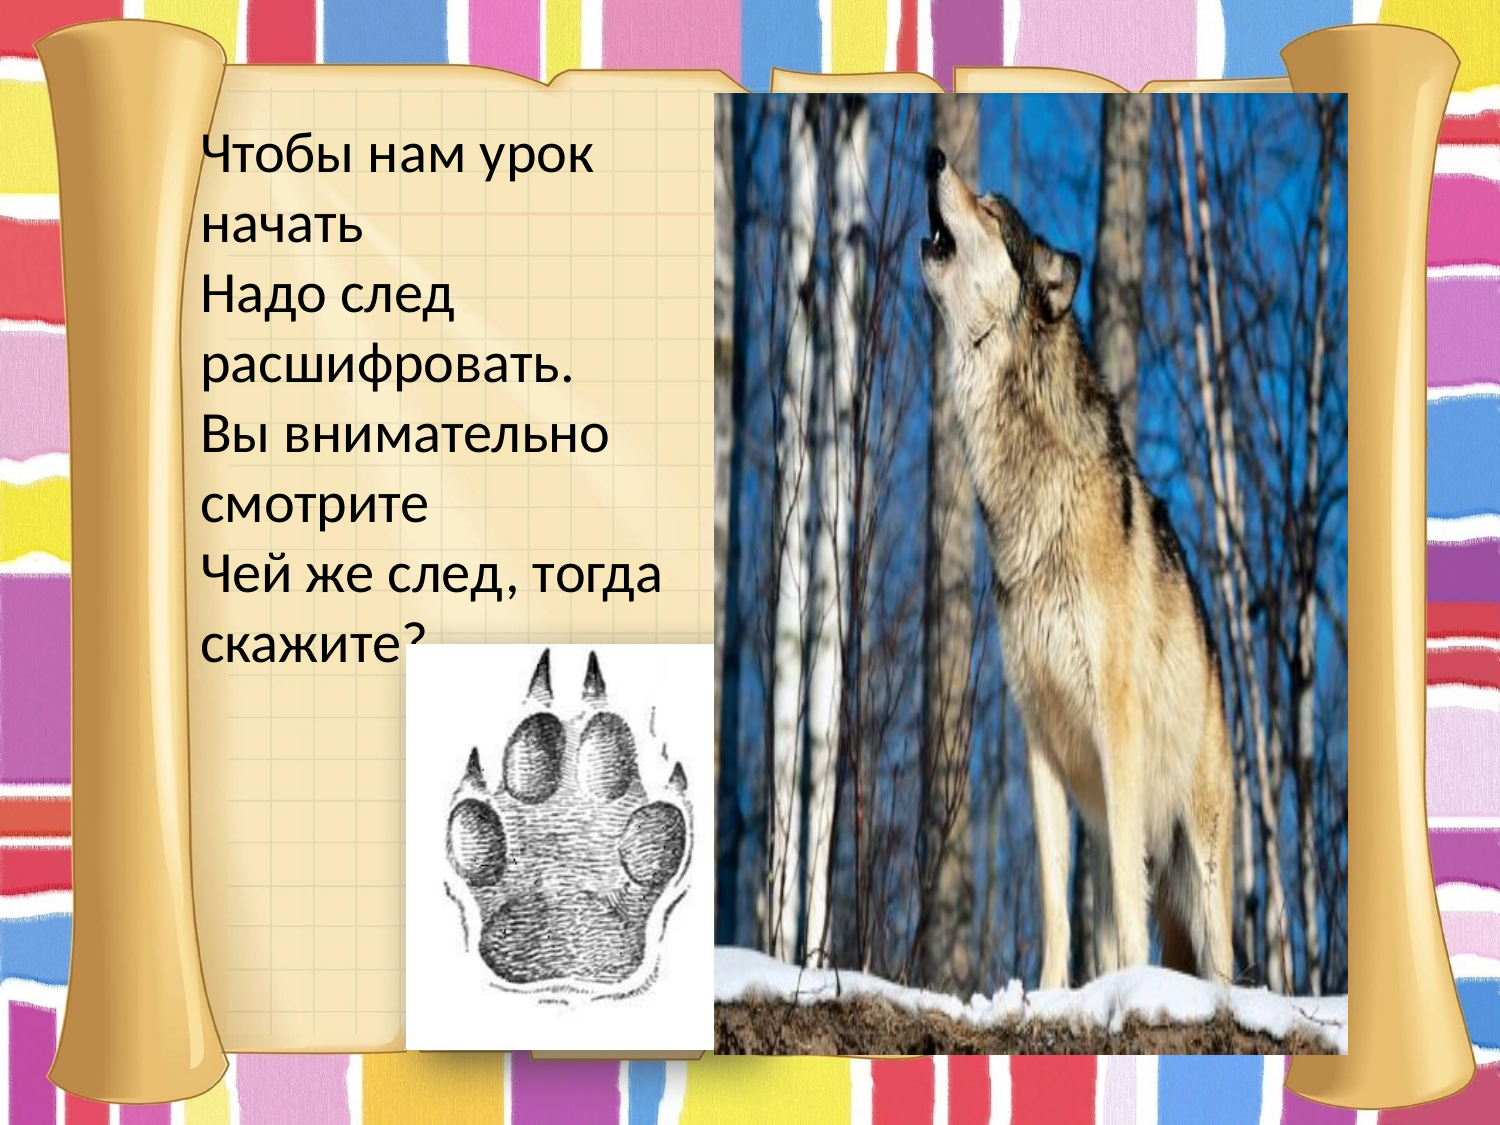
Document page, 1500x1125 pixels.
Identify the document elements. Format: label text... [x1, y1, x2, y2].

picture [0, 0, 1500, 1125]
text_box Чтобы нам урок начать Надо след расшифровать. Вы внимательно смотрите Чей же след, тогда скажите? [128, 46, 750, 680]
